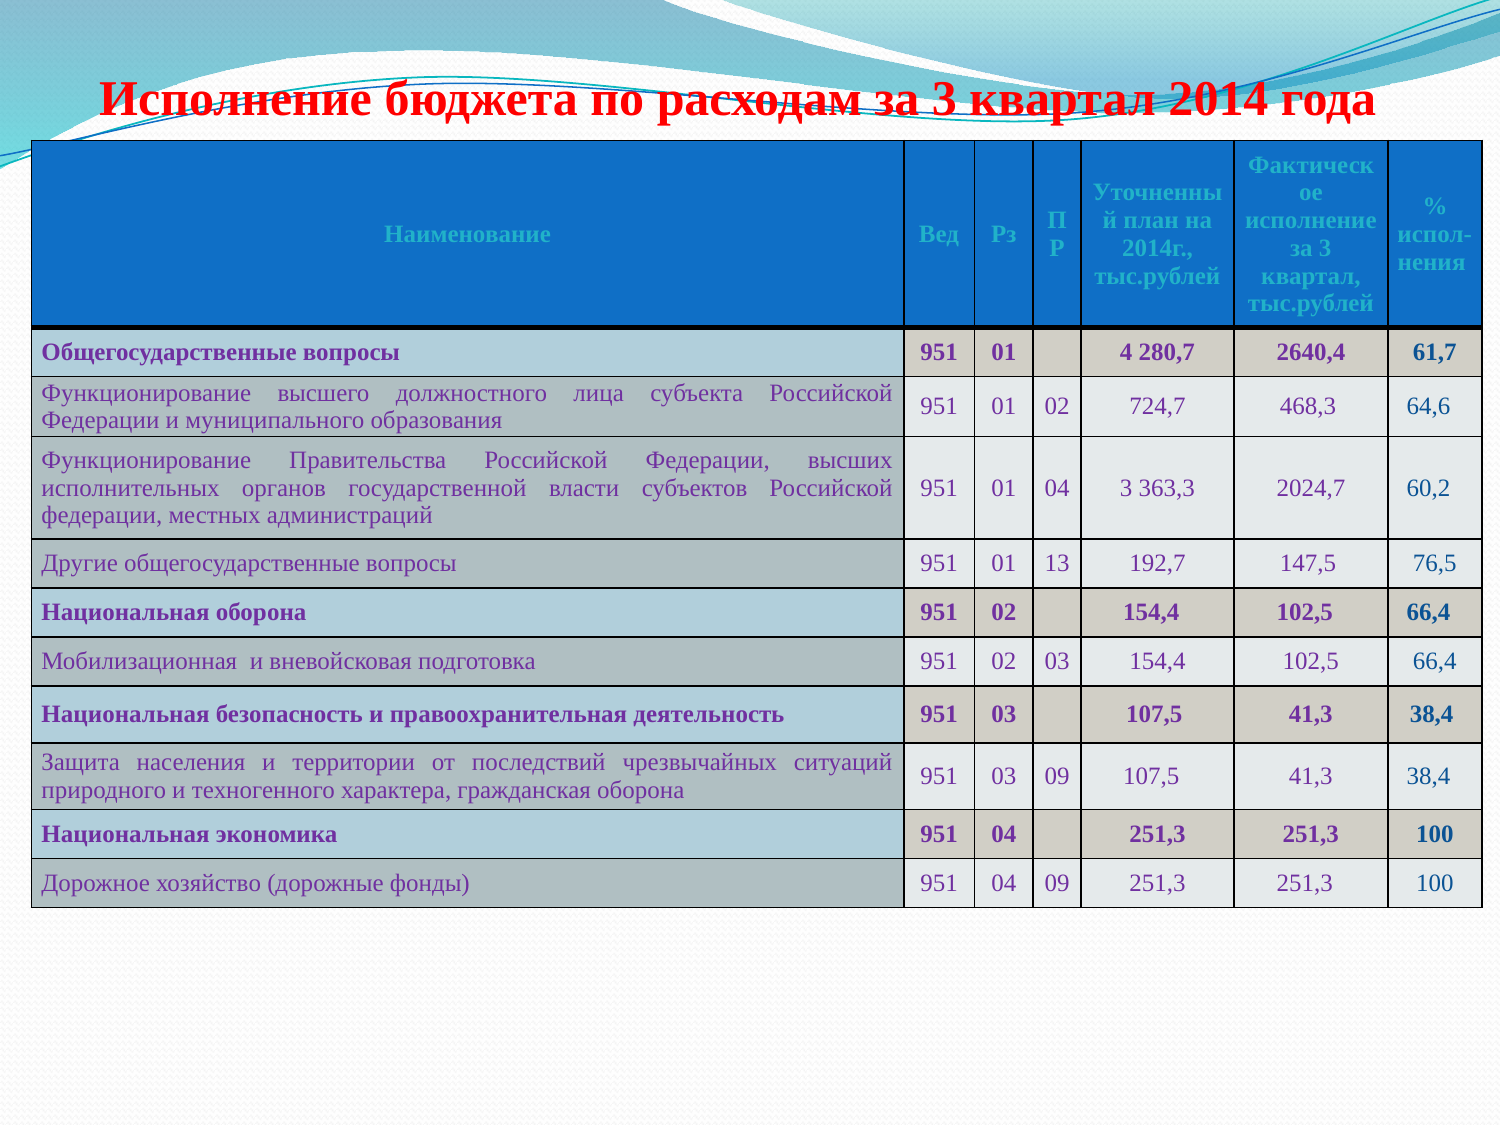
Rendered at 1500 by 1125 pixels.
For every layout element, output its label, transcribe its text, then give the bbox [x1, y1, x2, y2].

table_cell 951 [905, 540, 974, 587]
table_cell 61,7 [1389, 330, 1481, 376]
table_cell 09 [1034, 859, 1080, 907]
table_cell 951 [905, 859, 974, 907]
table_cell 2024,7 [1235, 437, 1387, 538]
table_cell 154,4 [1082, 589, 1233, 636]
table_cell [1034, 687, 1080, 742]
table_cell 41,3 [1235, 744, 1387, 809]
text_box Исполнение бюджета по расходам за 3 квартал 2014 года [41, 57, 1447, 133]
table_cell 02 [975, 638, 1032, 685]
table_cell Защита населения и территории от последствий чрезвычайных ситуаций природного и техногенного характера, гражданская оборона [32, 744, 903, 809]
table_cell Другие общегосударственные вопросы [32, 540, 903, 587]
table_cell 951 [905, 810, 974, 858]
table_cell 147,5 [1235, 540, 1387, 587]
table_cell 251,3 [1235, 810, 1387, 858]
table_cell Дорожное хозяйство (дорожные фонды) [32, 859, 903, 907]
table_cell 3 363,3 [1082, 437, 1233, 538]
table_cell 66,4 [1389, 638, 1481, 685]
table_cell 951 [905, 638, 974, 685]
table_cell 154,4 [1082, 638, 1233, 685]
table_cell 04 [1034, 437, 1080, 538]
table_cell 100 [1389, 859, 1481, 907]
table_cell 04 [975, 810, 1032, 858]
table_cell [1034, 330, 1080, 376]
table_cell 76,5 [1389, 540, 1481, 587]
table_cell 38,4 [1389, 744, 1481, 809]
table_cell 251,3 [1235, 859, 1387, 907]
table_cell Мобилизационная и вневойсковая подготовка [32, 638, 903, 685]
table_cell 2640,4 [1235, 330, 1387, 376]
table_cell 107,5 [1082, 687, 1233, 742]
table_header Вед [905, 141, 974, 325]
table_cell 4 280,7 [1082, 330, 1233, 376]
table_cell 02 [975, 589, 1032, 636]
table_cell 100 [1389, 810, 1481, 858]
table_cell 951 [905, 330, 974, 376]
table_header ПР [1034, 141, 1080, 325]
table_cell 951 [905, 744, 974, 809]
table_cell 107,5 [1082, 744, 1233, 809]
table_cell Функционирование высшего должностного лица субъекта Российской Федерации и муниципального образования [32, 377, 903, 436]
table_cell 01 [975, 540, 1032, 587]
table_cell 01 [975, 330, 1032, 376]
table_cell 951 [905, 687, 974, 742]
table_cell [1034, 810, 1080, 858]
table_cell 60,2 [1389, 437, 1481, 538]
table_header % испол- нения [1389, 141, 1481, 325]
table_header Фактическое исполнение за 3 квартал, тыс.рублей [1235, 141, 1387, 325]
table_cell 102,5 [1235, 589, 1387, 636]
table_cell Национальная экономика [32, 810, 903, 858]
table_cell Общегосударственные вопросы [32, 330, 903, 376]
table_cell 03 [975, 744, 1032, 809]
table_cell 468,3 [1235, 377, 1387, 436]
table_header Рз [975, 141, 1032, 325]
table_cell 04 [975, 859, 1032, 907]
table_cell Национальная безопасность и правоохранительная деятельность [32, 687, 903, 742]
table_cell 251,3 [1082, 859, 1233, 907]
table_cell 03 [1034, 638, 1080, 685]
table_header Уточненный план на 2014г., тыс.рублей [1082, 141, 1233, 325]
table_cell 13 [1034, 540, 1080, 587]
table_cell 03 [975, 687, 1032, 742]
table_cell 01 [975, 377, 1032, 436]
table_cell 951 [905, 377, 974, 436]
table_cell 724,7 [1082, 377, 1233, 436]
table_cell 09 [1034, 744, 1080, 809]
table_cell 192,7 [1082, 540, 1233, 587]
table_cell Национальная оборона [32, 589, 903, 636]
table_cell 66,4 [1389, 589, 1481, 636]
table_cell Функционирование Правительства Российской Федерации, высших исполнительных органов государственной власти субъектов Российской федерации, местных администраций [32, 437, 903, 538]
table_cell 02 [1034, 377, 1080, 436]
table_cell 251,3 [1082, 810, 1233, 858]
table_cell 41,3 [1235, 687, 1387, 742]
table_cell 951 [905, 589, 974, 636]
table_cell 102,5 [1235, 638, 1387, 685]
table_header Наименование [32, 141, 903, 325]
table_cell 64,6 [1389, 377, 1481, 436]
table_cell [1034, 589, 1080, 636]
table_cell 38,4 [1389, 687, 1481, 742]
table_cell 951 [905, 437, 974, 538]
table_cell 01 [975, 437, 1032, 538]
